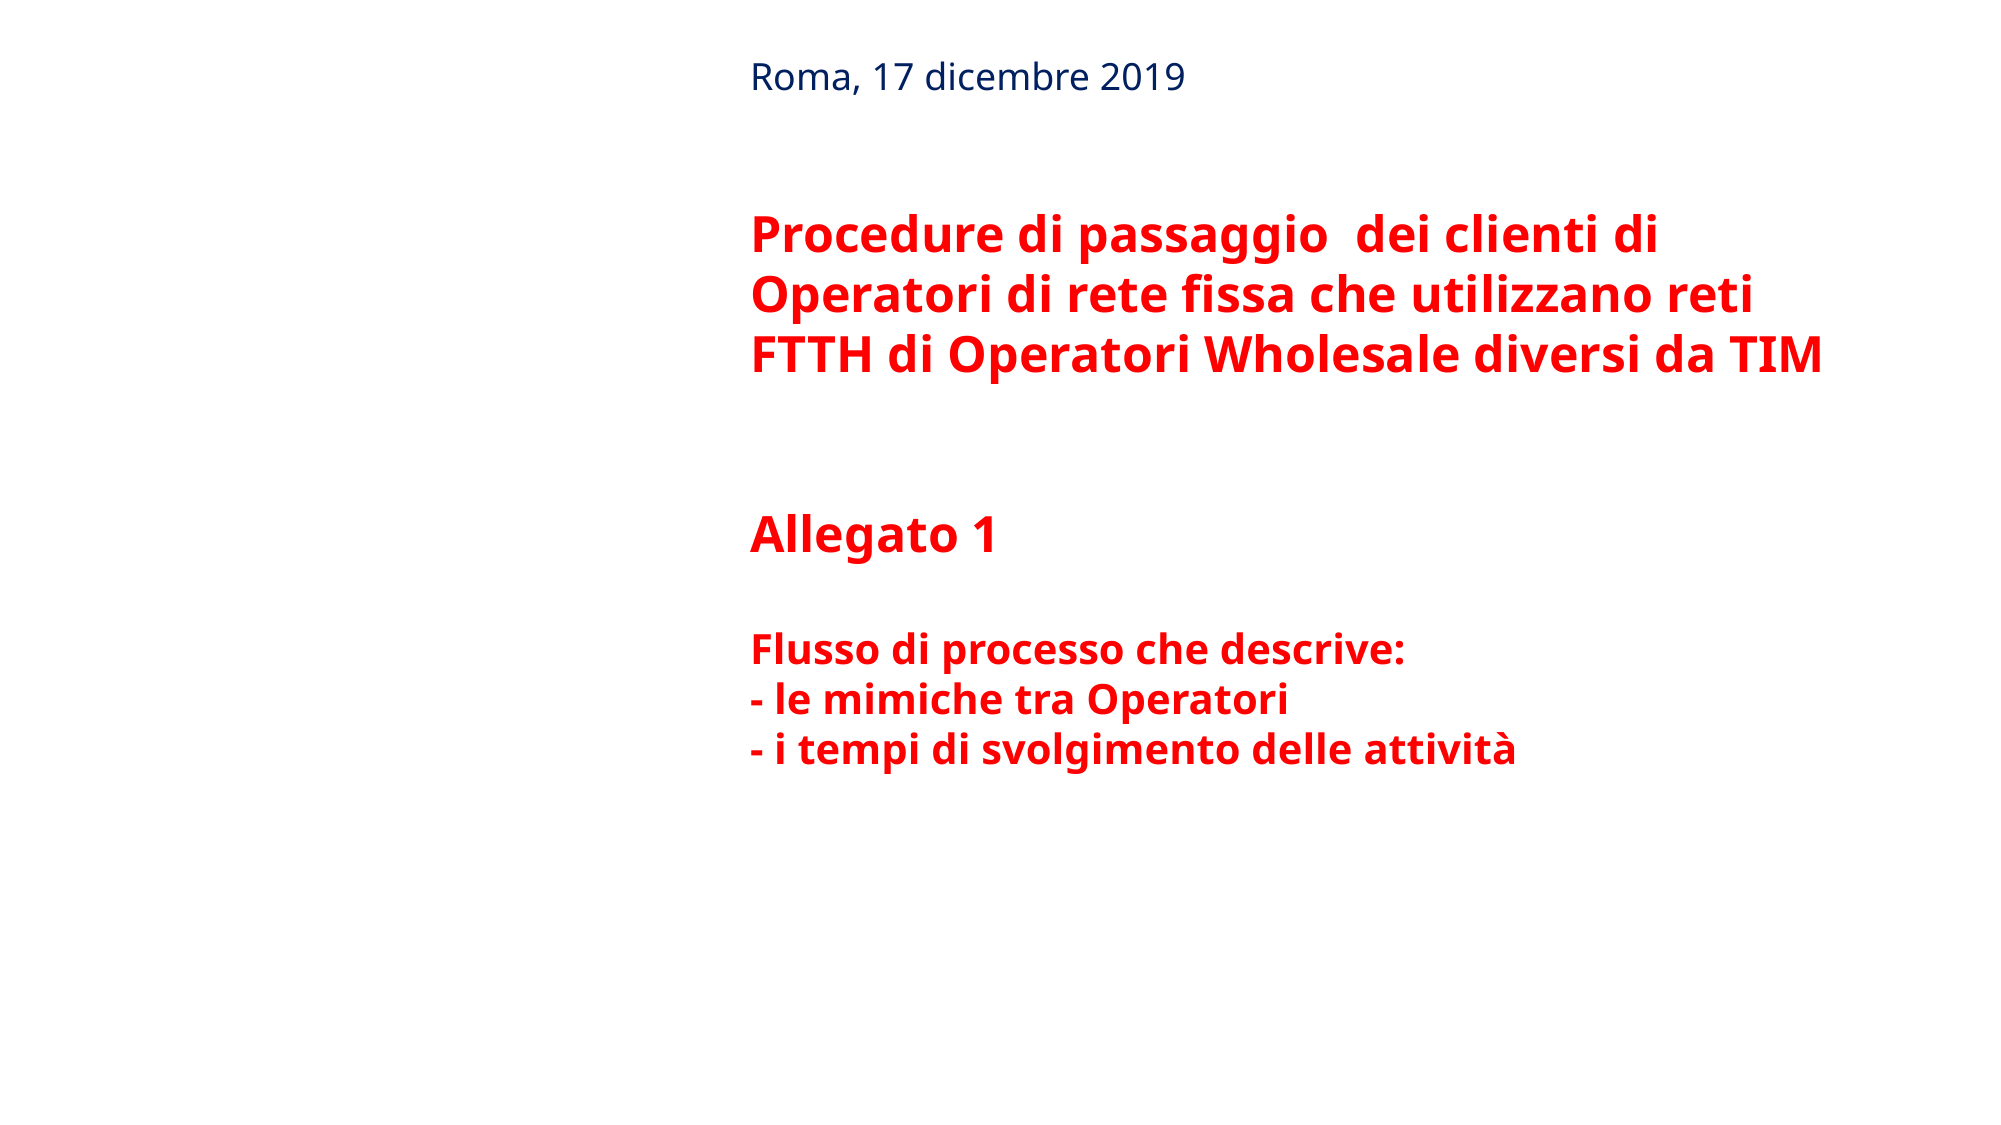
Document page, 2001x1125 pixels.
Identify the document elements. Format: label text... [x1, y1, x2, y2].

title Roma, 17 dicembre 2019 Procedure di passaggio dei clienti di Operatori di rete fissa che utilizzano reti FTTH di Operatori Wholesale diversi da TIM Allegato 1 Flusso di processo che descrive: - le mimiche tra Operatori - i tempi di svolgimento delle attività [750, 678, 1891, 773]
